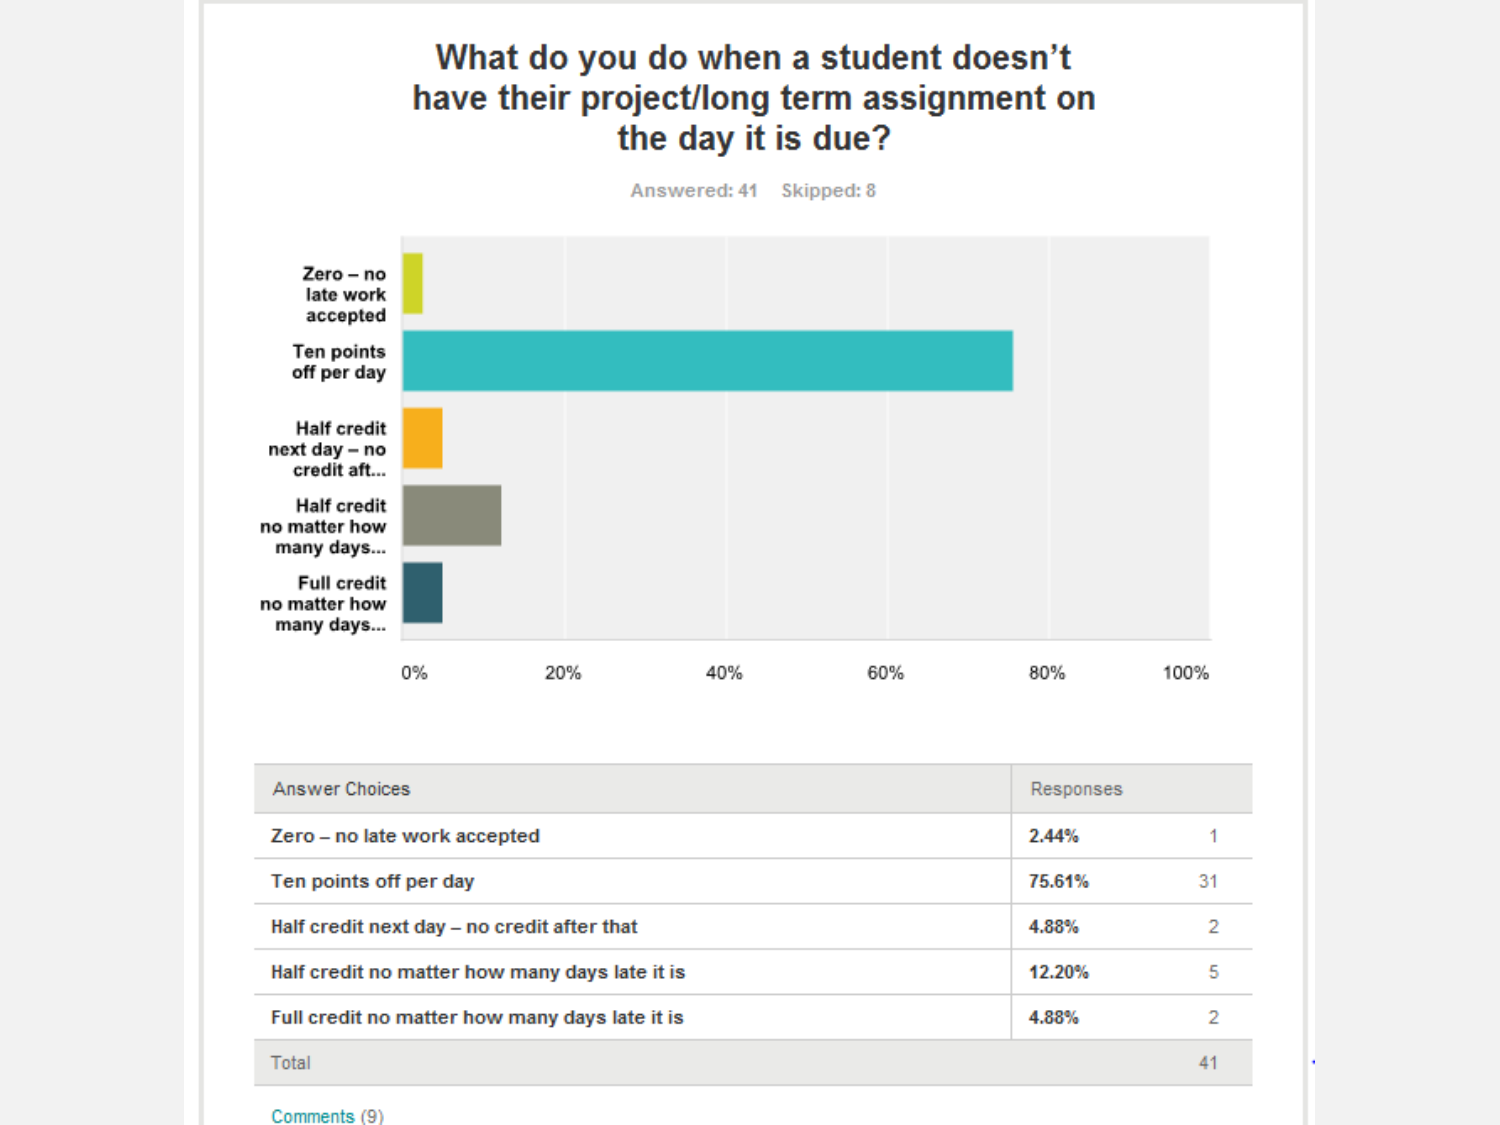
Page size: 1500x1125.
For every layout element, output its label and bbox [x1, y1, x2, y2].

picture [184, 0, 1316, 1125]
